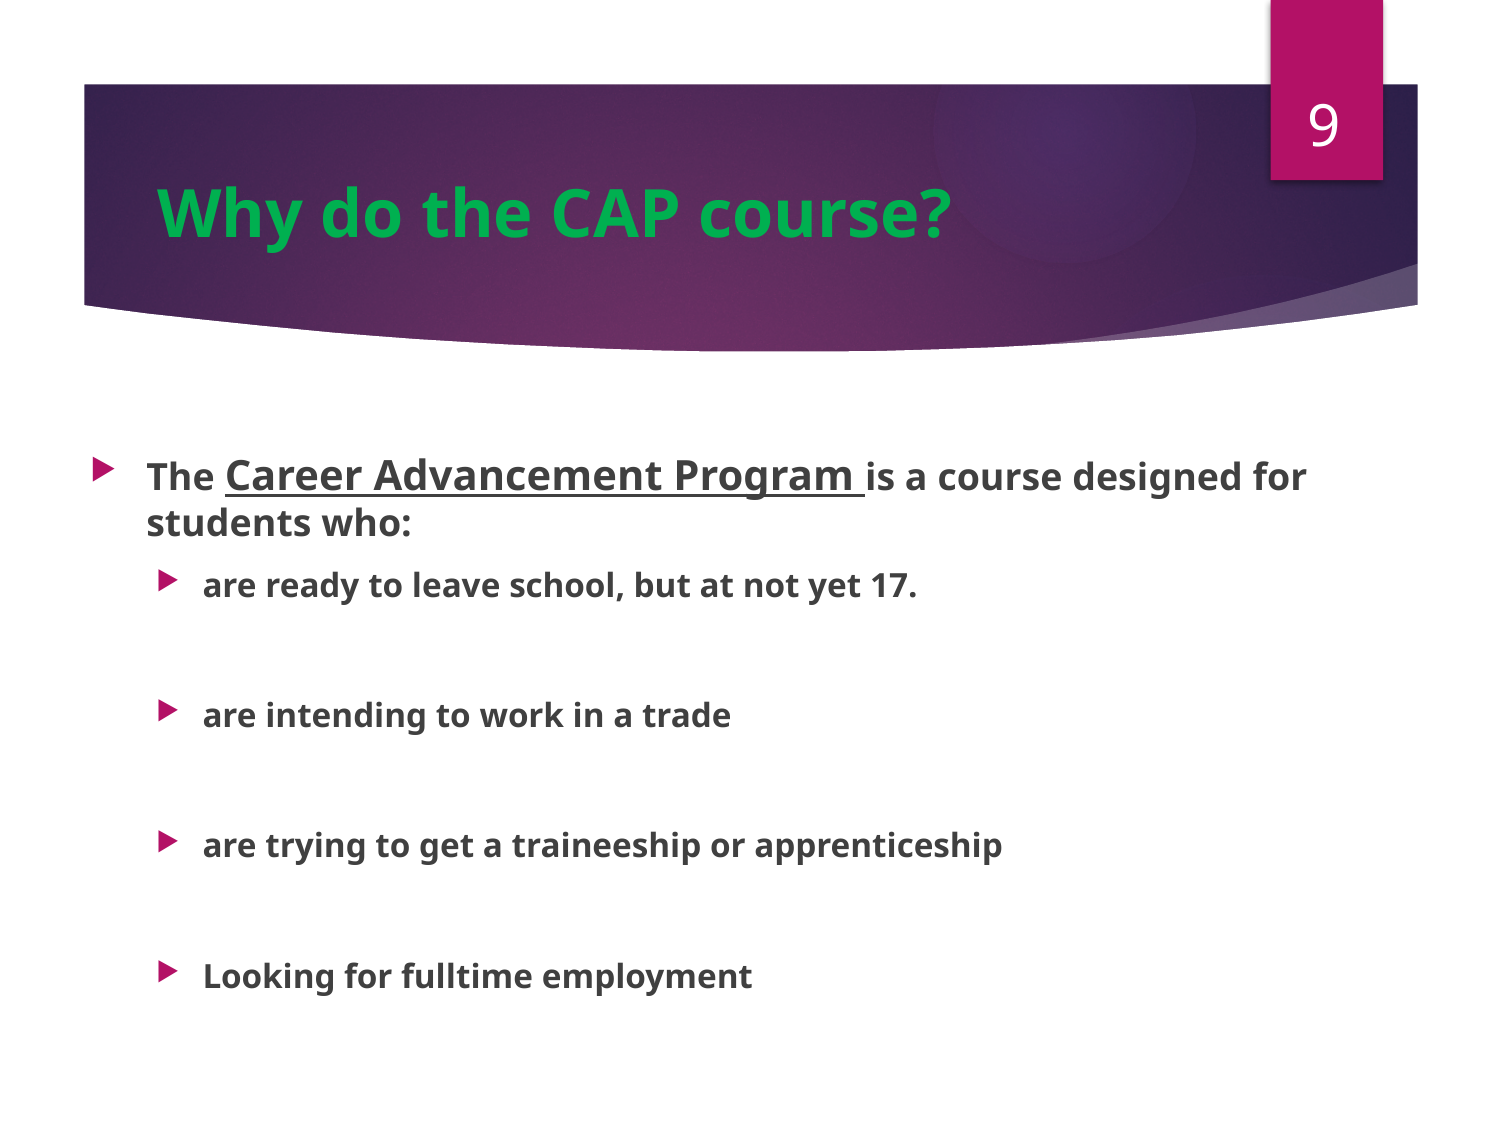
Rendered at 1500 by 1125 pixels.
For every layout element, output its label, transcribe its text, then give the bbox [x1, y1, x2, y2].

list The Career Advancement Program is a course designed for students who: are ready to leave school, but at not yet 17. are intending to work in a trade are trying to get a traineeship or apprenticeship Looking for fulltime employment [75, 243, 1425, 1012]
title Why do the CAP course? [142, 152, 1183, 243]
slide_number 9 [1259, 48, 1390, 175]
